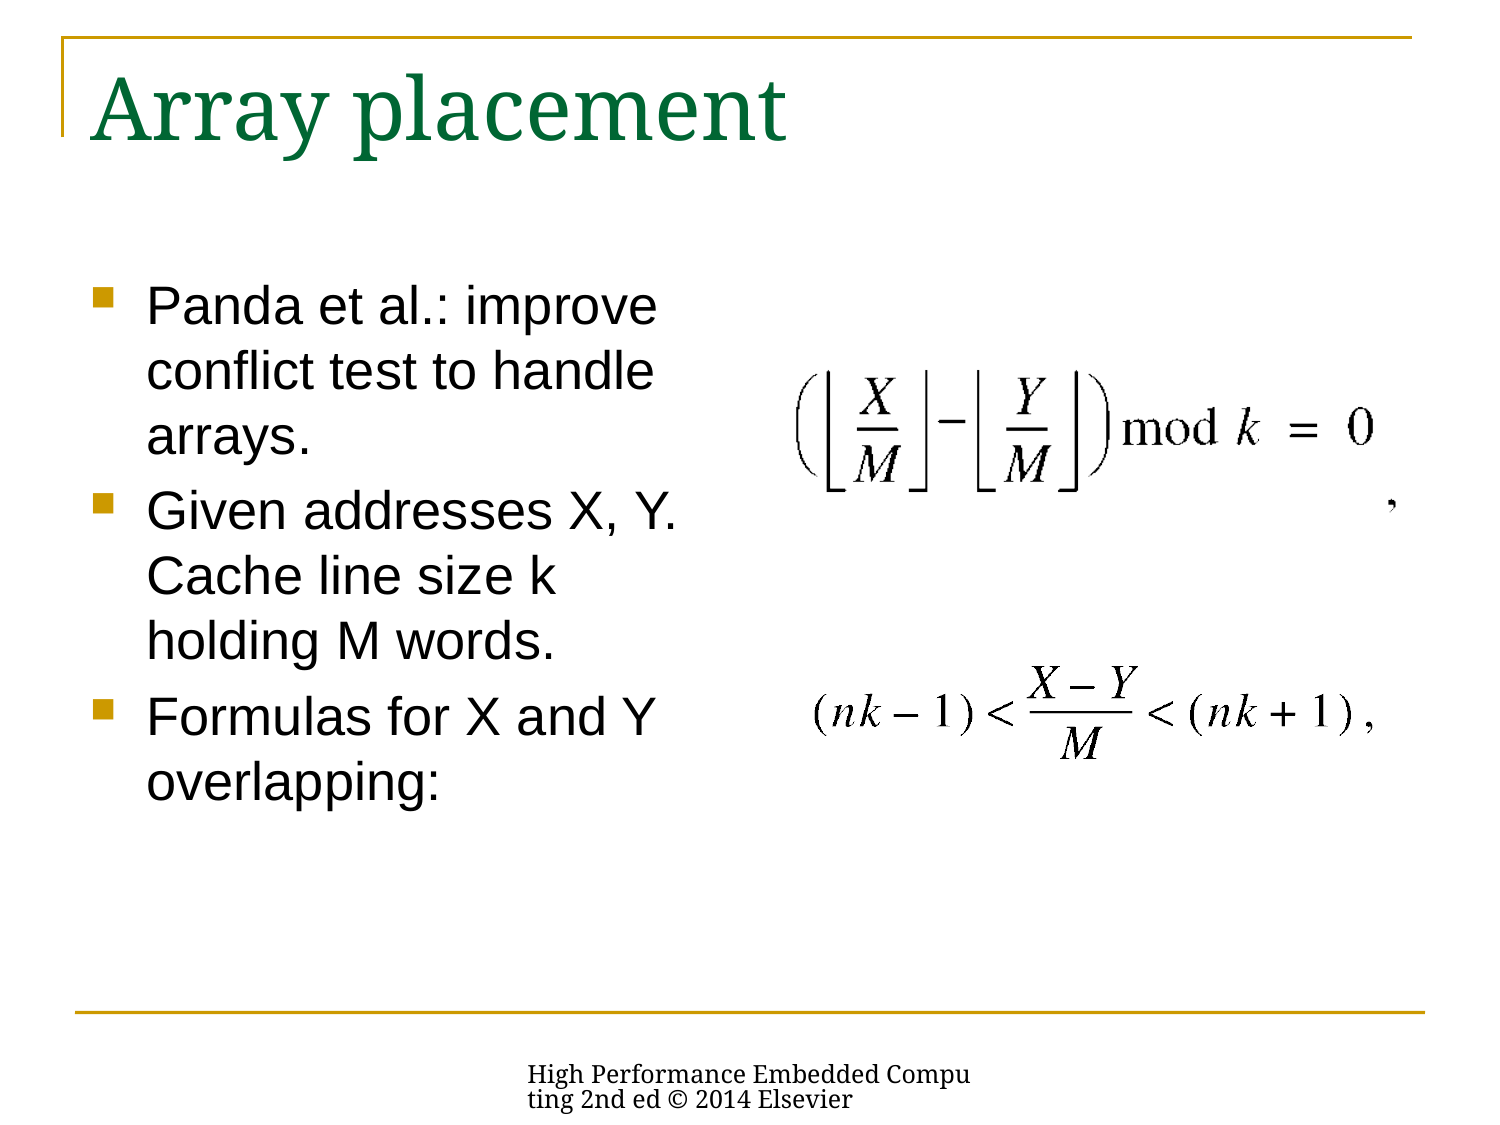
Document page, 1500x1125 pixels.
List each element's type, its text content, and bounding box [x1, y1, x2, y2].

title Array placement [75, 45, 1425, 233]
list Panda et al.: improve conflict test to handle arrays. Given addresses X, Y. Cache line size k holding M words. Formulas for X and Y overlapping: [75, 262, 738, 1006]
footer High Performance Embedded Computing 2nd ed © 2014 Elsevier [512, 1025, 988, 1100]
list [749, 637, 1413, 787]
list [762, 342, 1426, 542]
